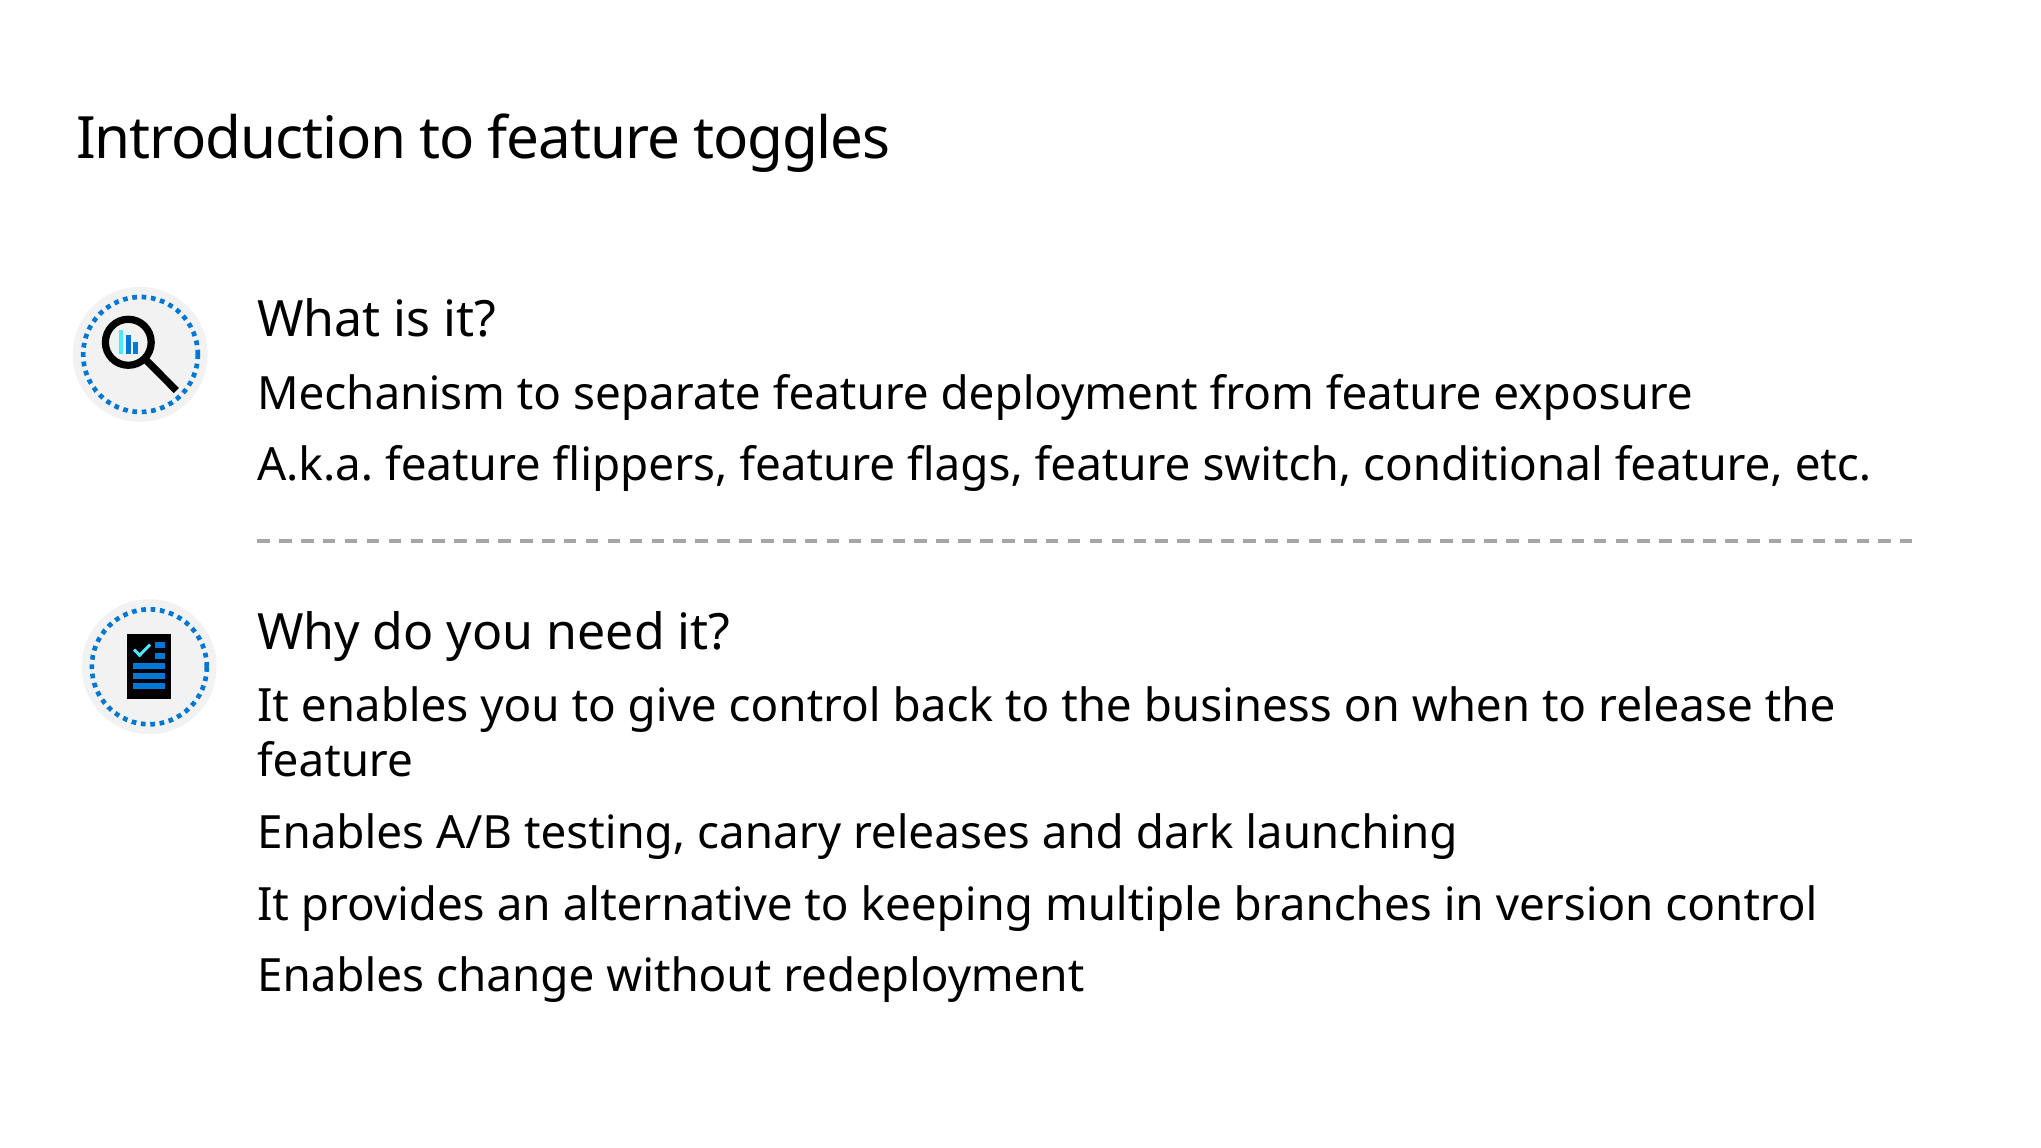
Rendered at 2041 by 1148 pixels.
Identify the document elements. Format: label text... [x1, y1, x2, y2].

text_box Why do you need it? It enables you to give control back to the business on when to release the feature Enables A/B testing, canary releases and dark launching It provides an alternative to keeping multiple branches in version control Enables change without redeployment [257, 599, 1913, 1001]
picture [72, 286, 208, 422]
title Introduction to feature toggles [76, 103, 1969, 172]
picture [81, 598, 217, 735]
text_box What is it? Mechanism to separate feature deployment from feature exposure A.k.a. feature flippers, feature flags, feature switch, conditional feature, etc. [257, 286, 1913, 491]
